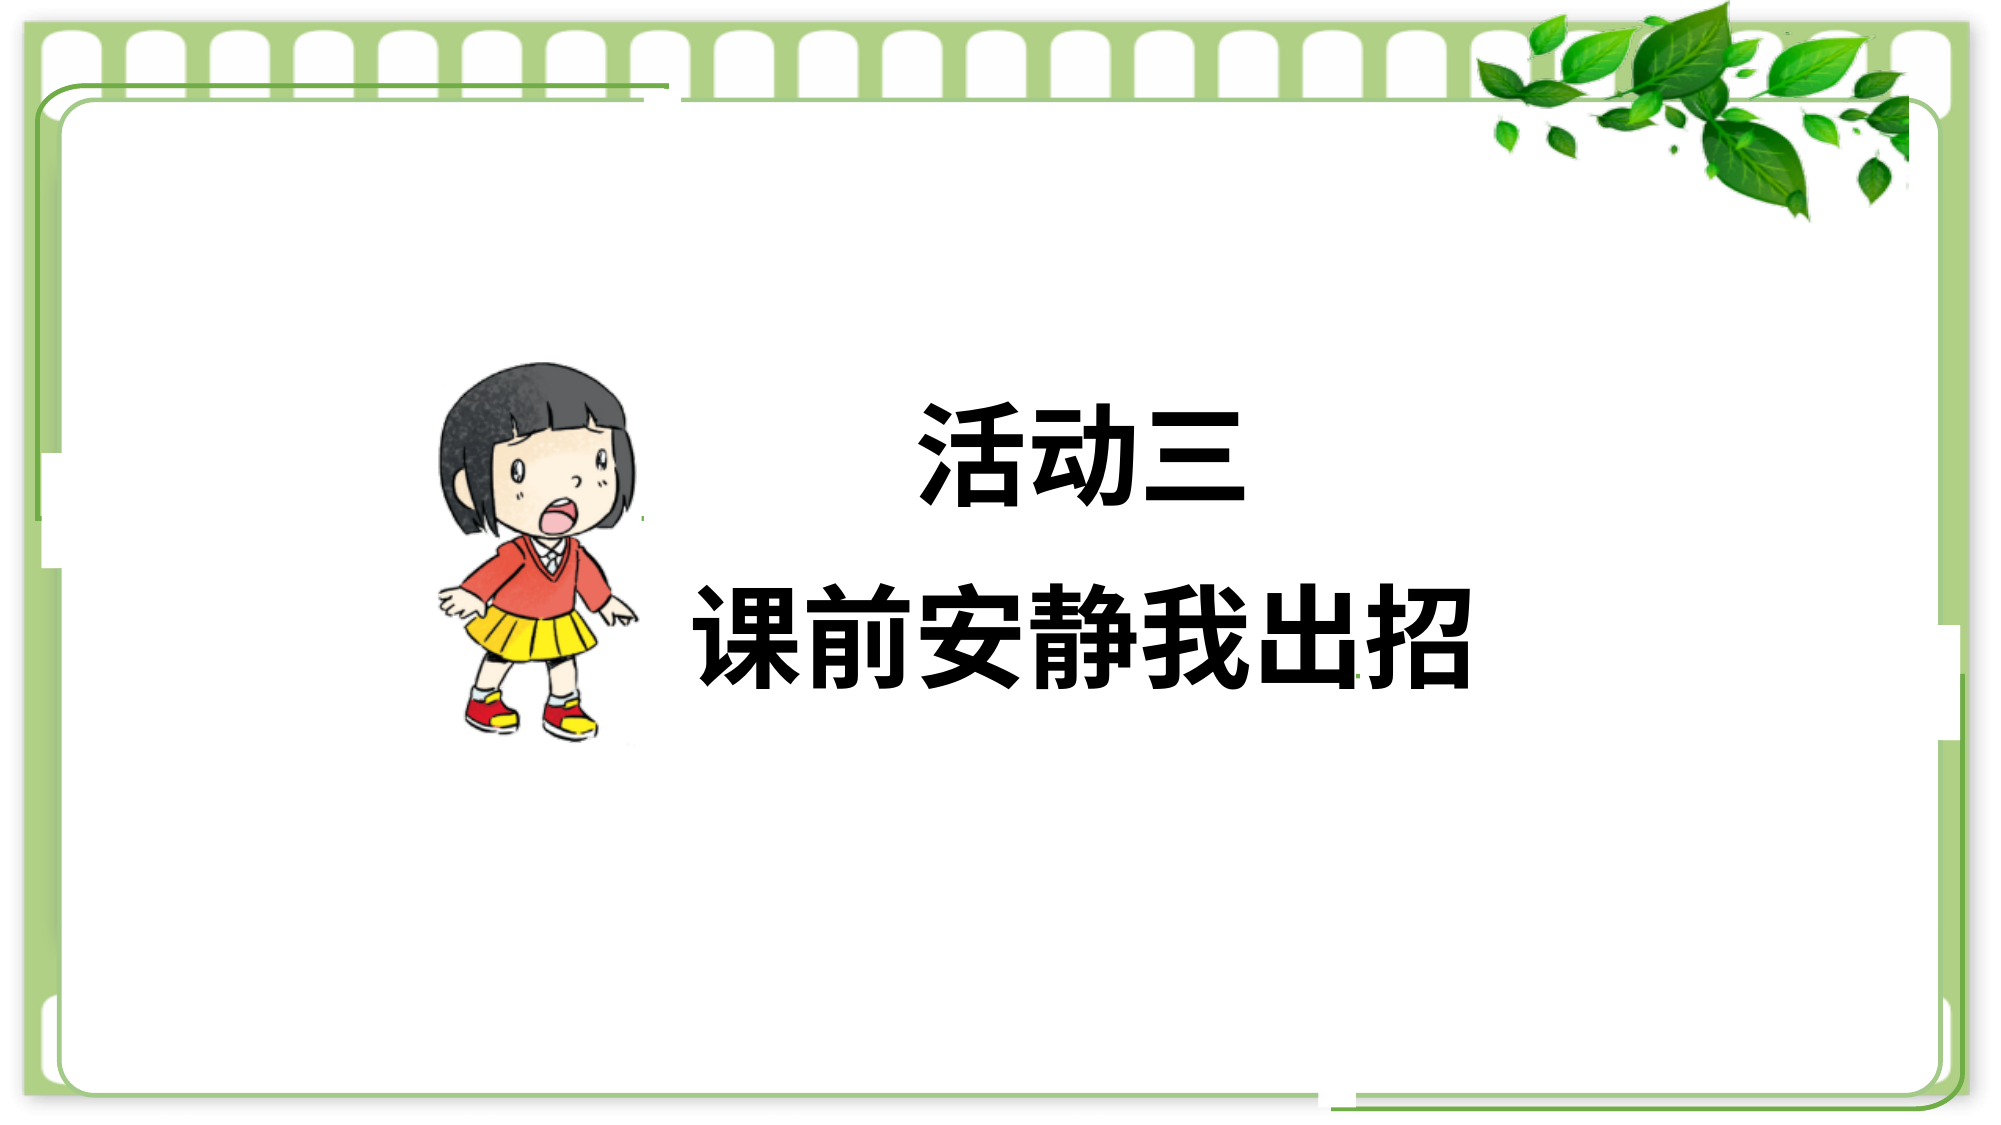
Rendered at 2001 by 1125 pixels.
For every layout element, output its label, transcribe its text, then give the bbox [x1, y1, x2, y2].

picture [409, 361, 654, 752]
text_box 活动三 课前安静我出招 [674, 329, 1492, 710]
picture [1476, 0, 1909, 278]
